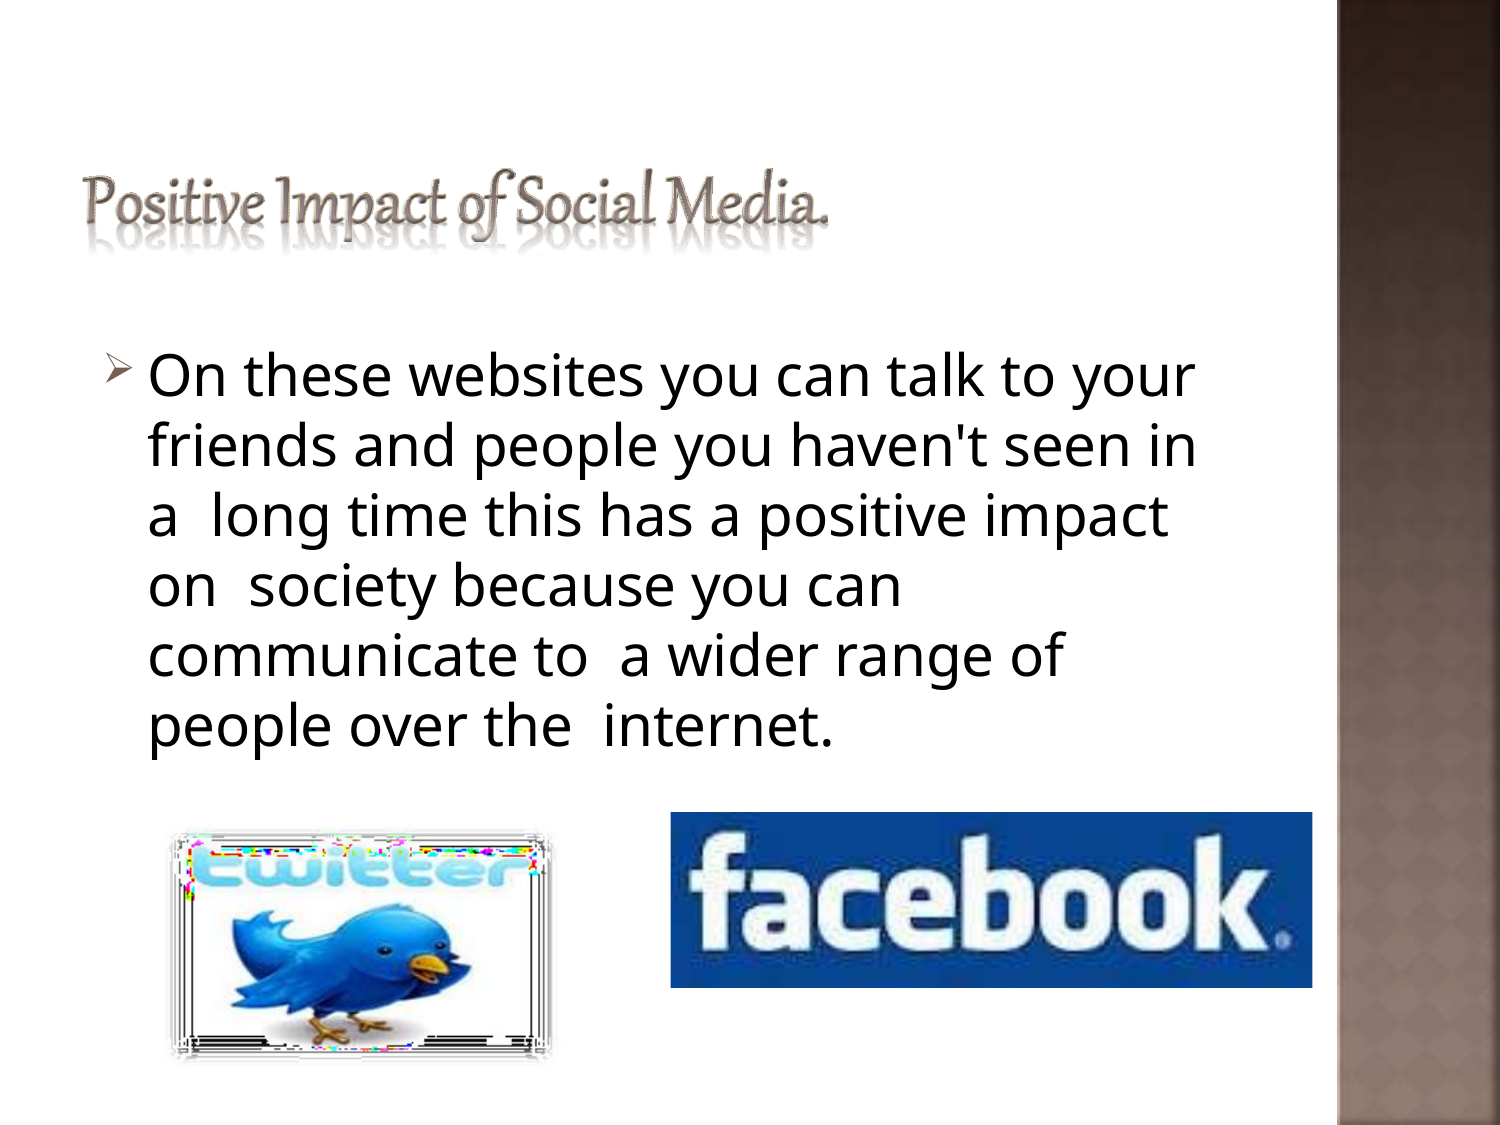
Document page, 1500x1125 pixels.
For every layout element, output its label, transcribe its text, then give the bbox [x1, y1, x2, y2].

text_box [162, 824, 562, 1069]
text_box [82, 220, 829, 276]
text_box [82, 168, 828, 242]
text_box [1337, 0, 1500, 1125]
text_box On these websites you can talk to your friends and people you haven't seen in a long time this has a positive impact on society because you can communicate to a wider range of people over the internet. [100, 336, 1221, 759]
text_box [670, 812, 1313, 988]
